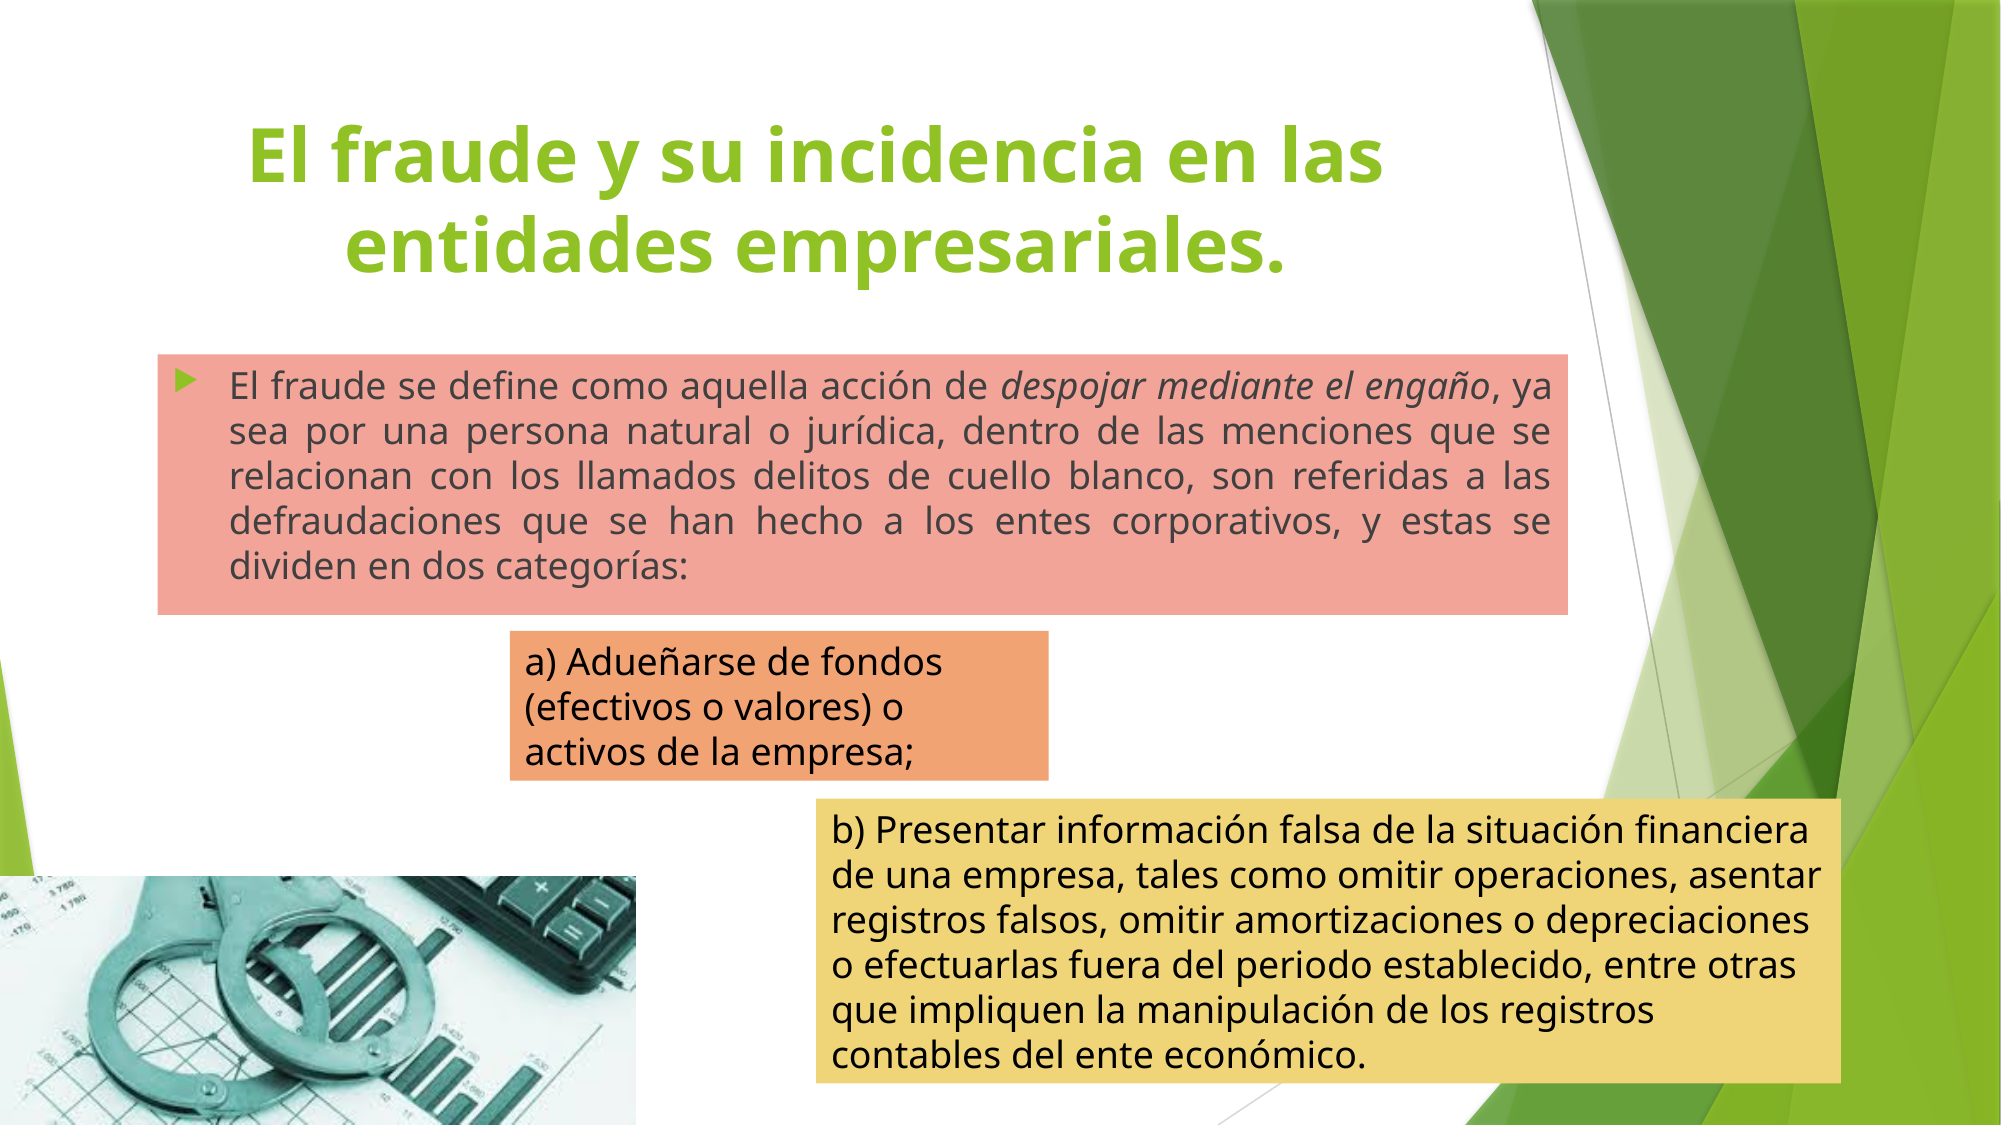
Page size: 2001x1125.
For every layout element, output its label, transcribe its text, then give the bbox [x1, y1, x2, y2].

title El fraude y su incidencia en las entidades empresariales. [111, 99, 1522, 317]
text_box b) Presentar información falsa de la situación financiera de una empresa, tales como omitir operaciones, asentar registros falsos, omitir amortizaciones o depreciaciones o efectuarlas fuera del periodo establecido, entre otras que impliquen la manipulación de los registros contables del ente económico. [816, 798, 1841, 1084]
picture [0, 876, 637, 1125]
text_box a) Adueñarse de fondos (efectivos o valores) o activos de la empresa; [509, 630, 1049, 781]
list El fraude se define como aquella acción de despojar mediante el engaño, ya sea por una persona natural o jurídica, dentro de las menciones que se relacionan con los llamados delitos de cuello blanco, son referidas a las defraudaciones que se han hecho a los entes corporativos, y estas se dividen en dos categorías: [157, 354, 1568, 615]
